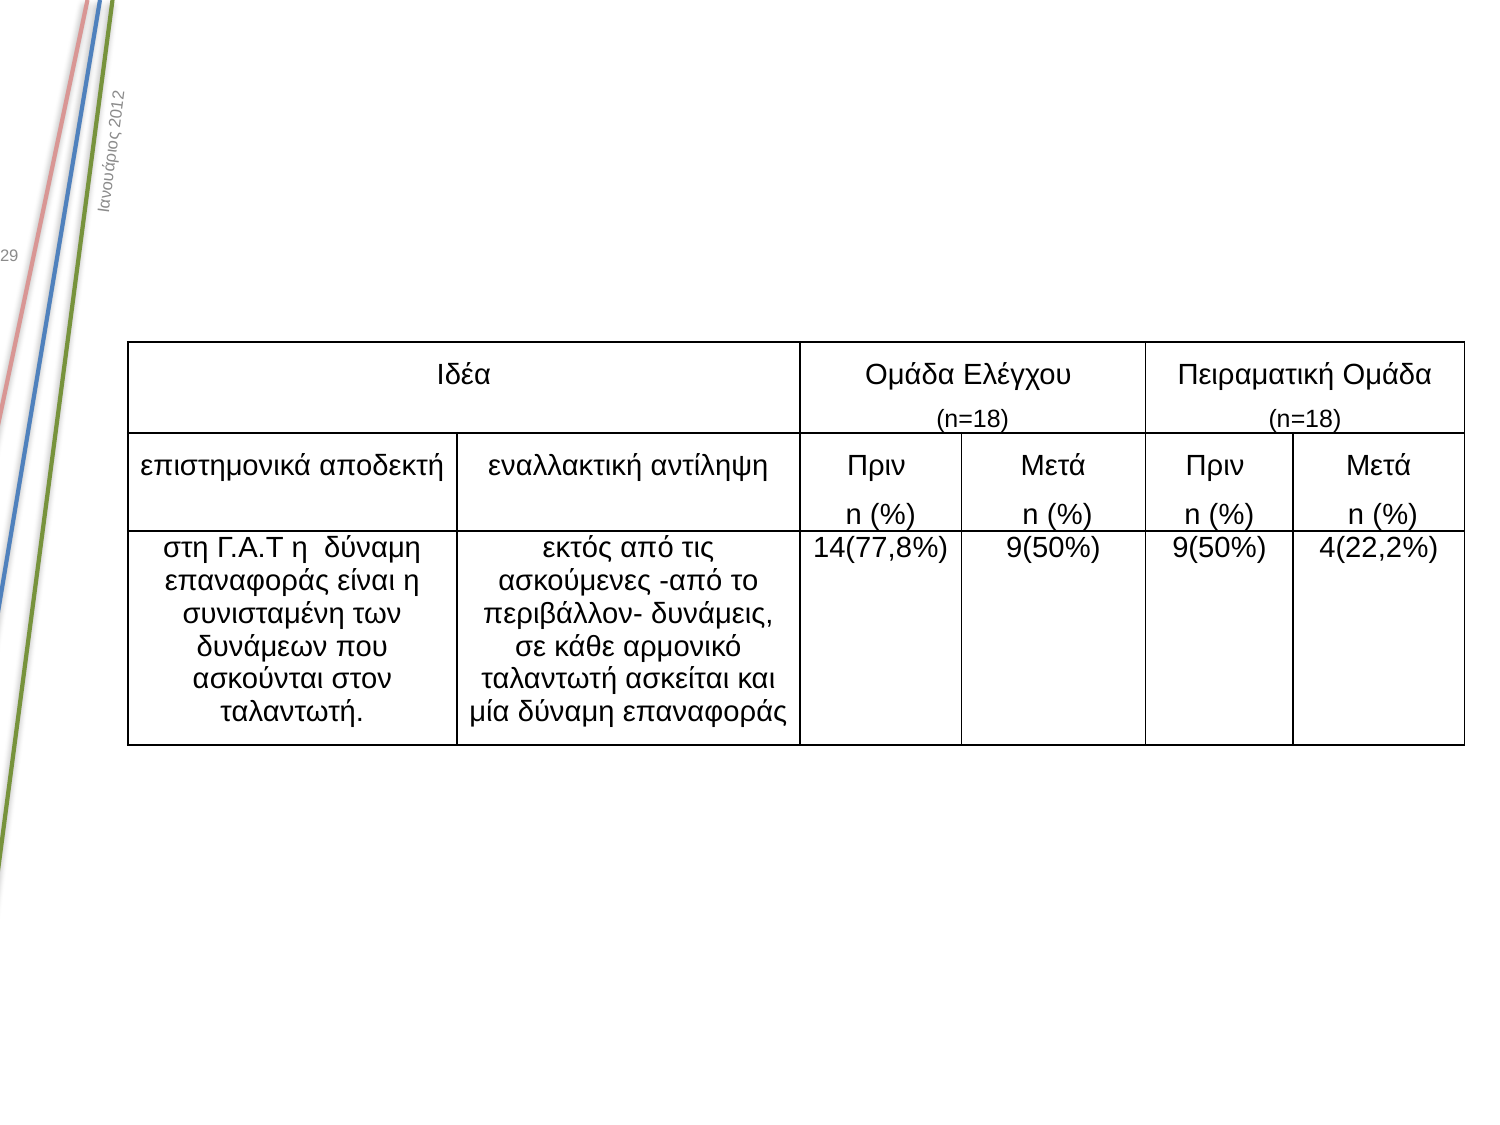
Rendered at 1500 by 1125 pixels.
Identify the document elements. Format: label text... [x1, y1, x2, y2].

table_cell Πριν n (%) [1146, 434, 1292, 530]
table_cell 9(50%) [1146, 532, 1292, 744]
table_cell στη Γ.Α.Τ η δύναμη επαναφοράς είναι η συνισταμένη των δυνάμεων που ασκούνται στον ταλαντωτή. [129, 547, 456, 744]
table_header Πειραματική Ομάδα (n=18) [1146, 343, 1464, 432]
table_cell εκτός από τις ασκούμενες -από το περιβάλλον- δυνάμεις, σε κάθε αρμονικό ταλαντωτή ασκείται και μία δύναμη επαναφοράς [458, 532, 799, 744]
table_cell 14(77,8%) [801, 532, 961, 744]
text_box Ιανουάριος 2012 [75, 0, 160, 185]
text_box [0, 187, 276, 279]
table_cell Μετά n (%) [1294, 434, 1464, 530]
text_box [0, 412, 526, 538]
table_header Ιδέα [129, 343, 799, 432]
table_cell Πριν n (%) [801, 434, 961, 530]
table_cell 9(50%) [962, 532, 1145, 744]
table_header Ομάδα Ελέγχου (n=18) [801, 343, 1145, 432]
table_cell Μετά n (%) [962, 434, 1145, 530]
table_cell 4(22,2%) [1294, 532, 1464, 744]
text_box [0, 281, 382, 394]
table_cell εναλλακτική αντίληψη [529, 434, 799, 530]
